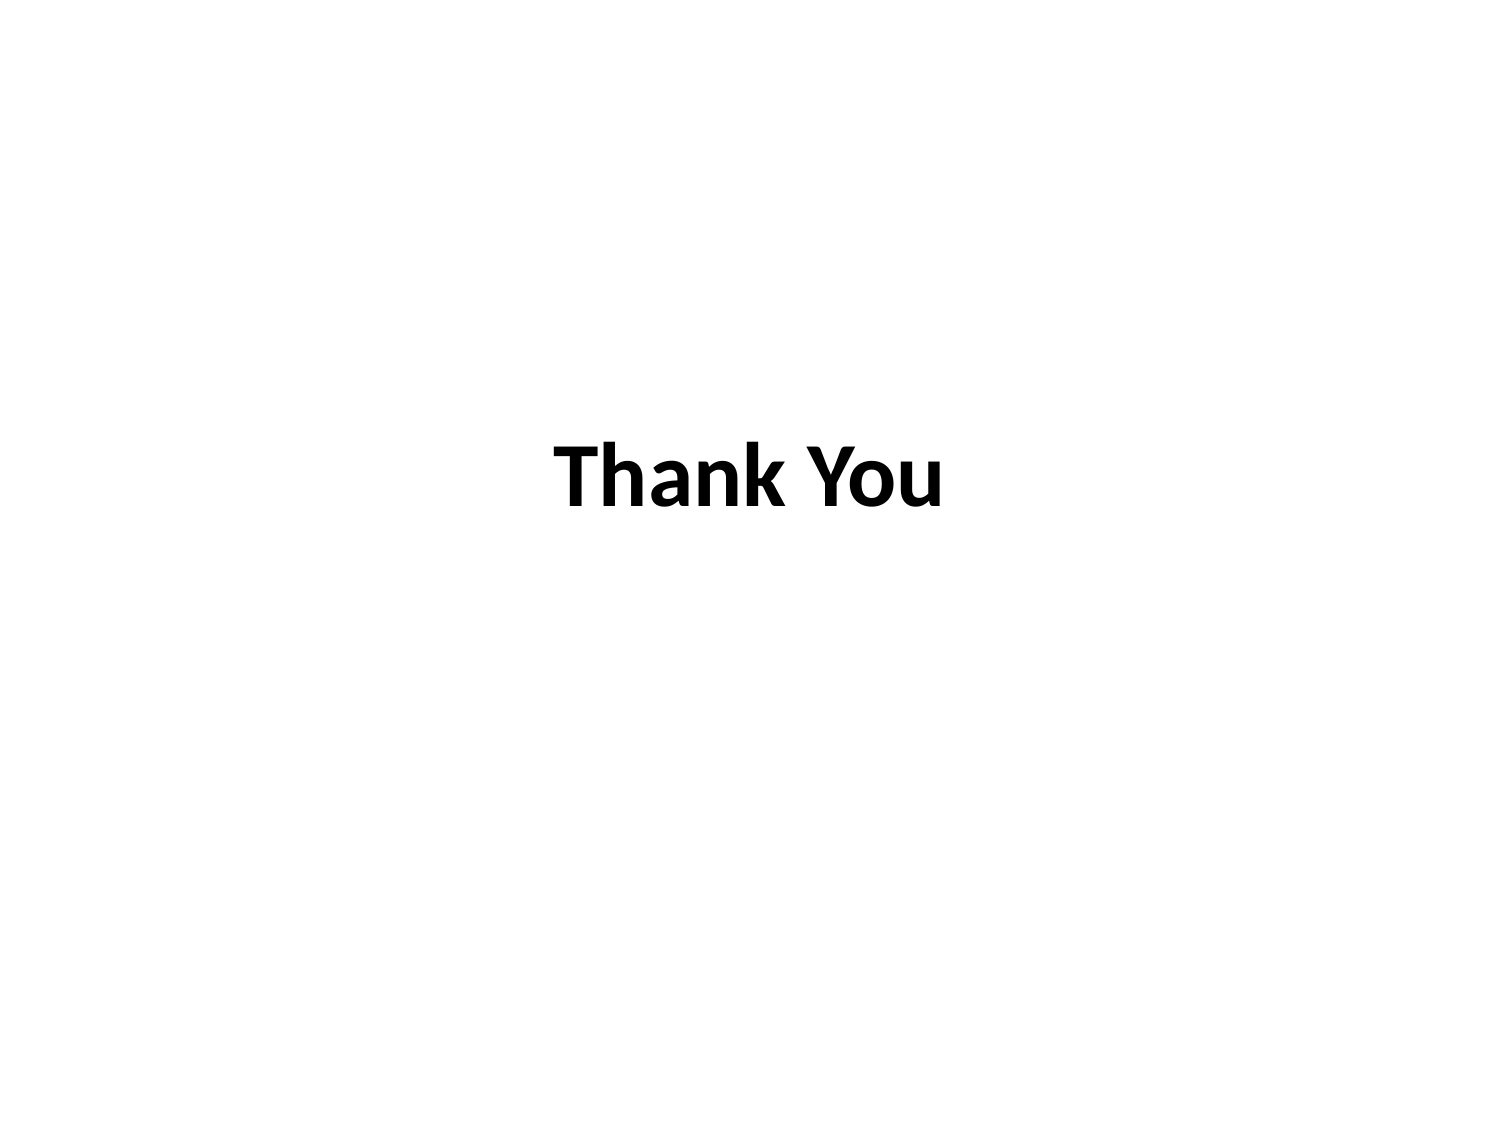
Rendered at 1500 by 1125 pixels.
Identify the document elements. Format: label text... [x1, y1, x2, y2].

title Thank You [112, 349, 1388, 591]
